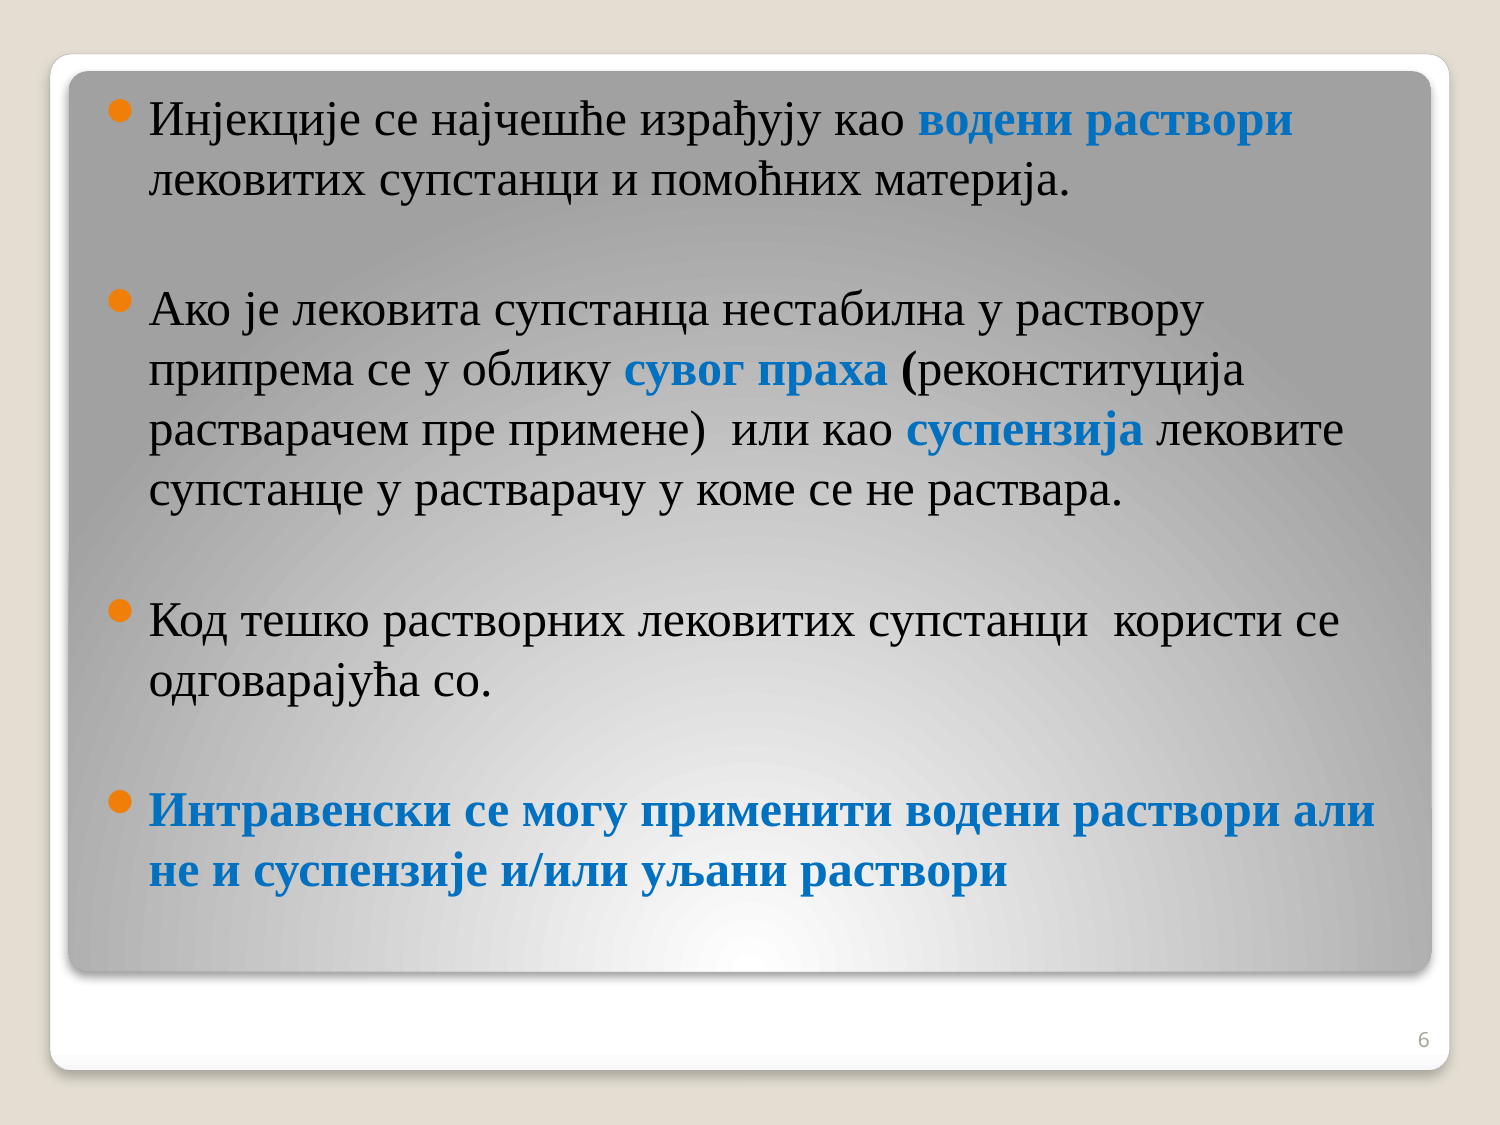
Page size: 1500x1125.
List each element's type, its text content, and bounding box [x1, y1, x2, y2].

list Инјекције се најчешће израђују као водени раствори лековитих супстанци и помоћних материја. Ако је лековита супстанца нестабилна у раствору припрема се у облику сувог праха (реконституција растварачем пре примене) или као суспензија лековите супстанце у растварачу у коме се не раствара. Код тешко растворних лековитих супстанци користи се одговарајућа со. Интравенски се могу применити водени раствори али не и суспензије и/или уљани раствори [75, 70, 1434, 1075]
slide_number 6 [1369, 1002, 1445, 1063]
